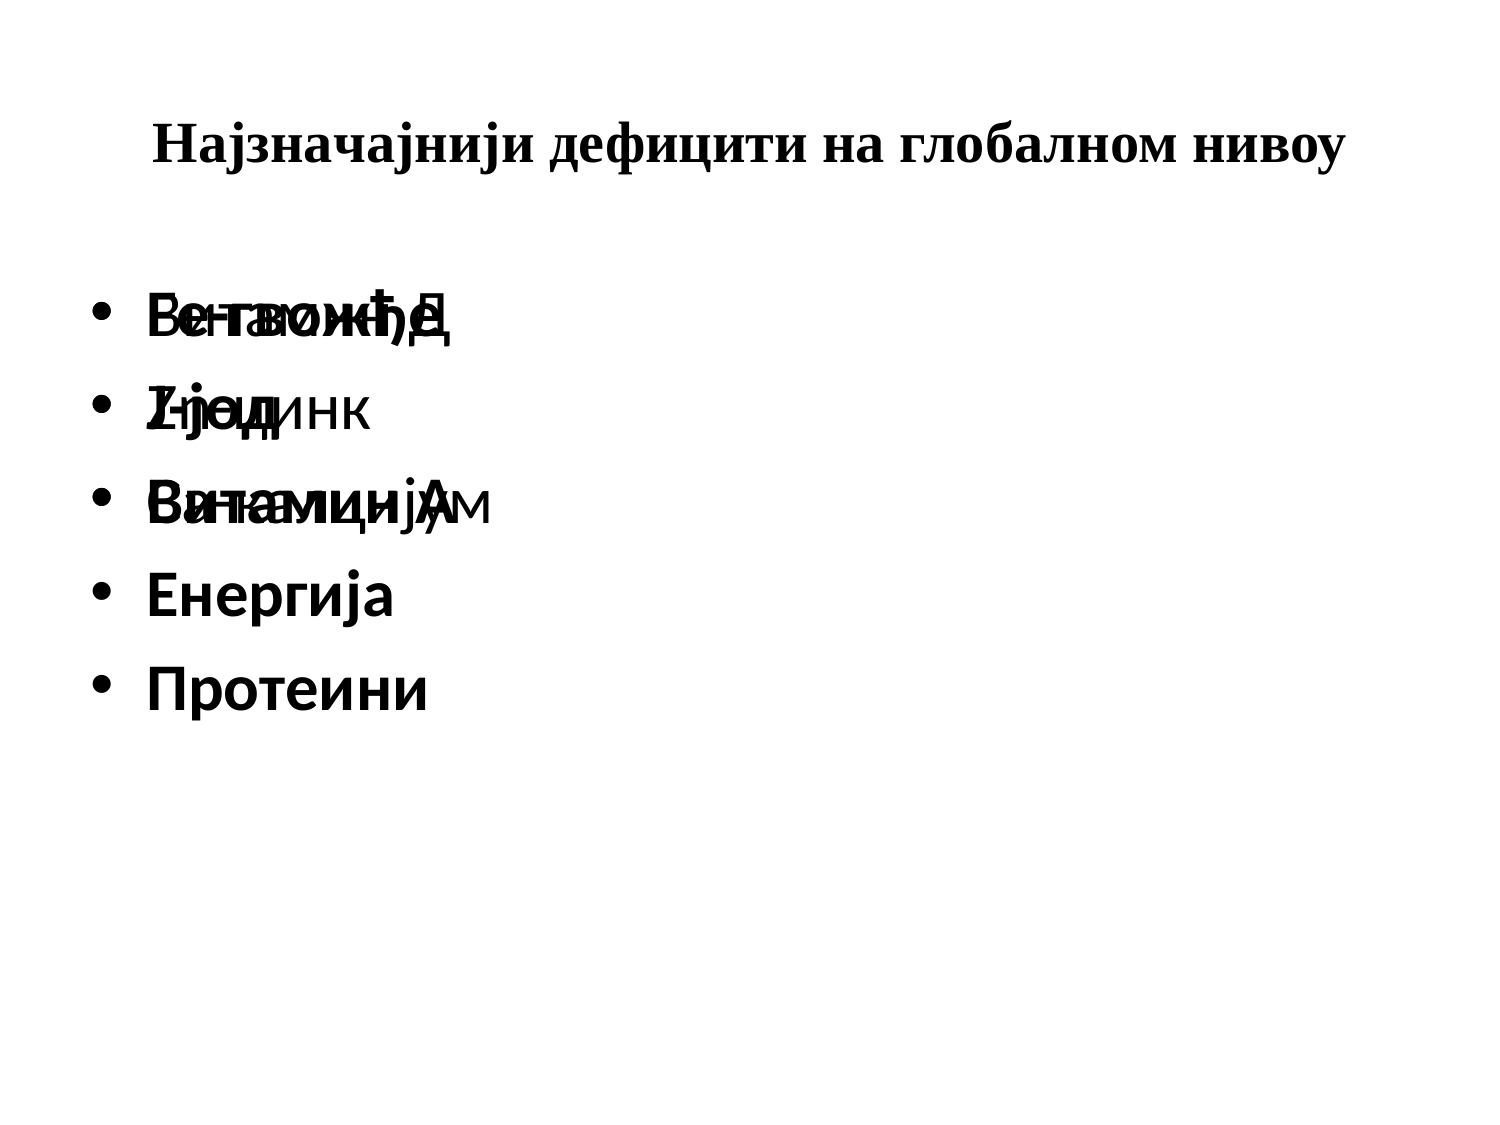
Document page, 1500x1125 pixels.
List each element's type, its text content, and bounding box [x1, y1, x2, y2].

list Витамин Д Zn-цинк Ca-калцијум [75, 262, 1425, 1005]
title Најзначајнији дефицити на глобалном нивоу [75, 45, 1425, 233]
